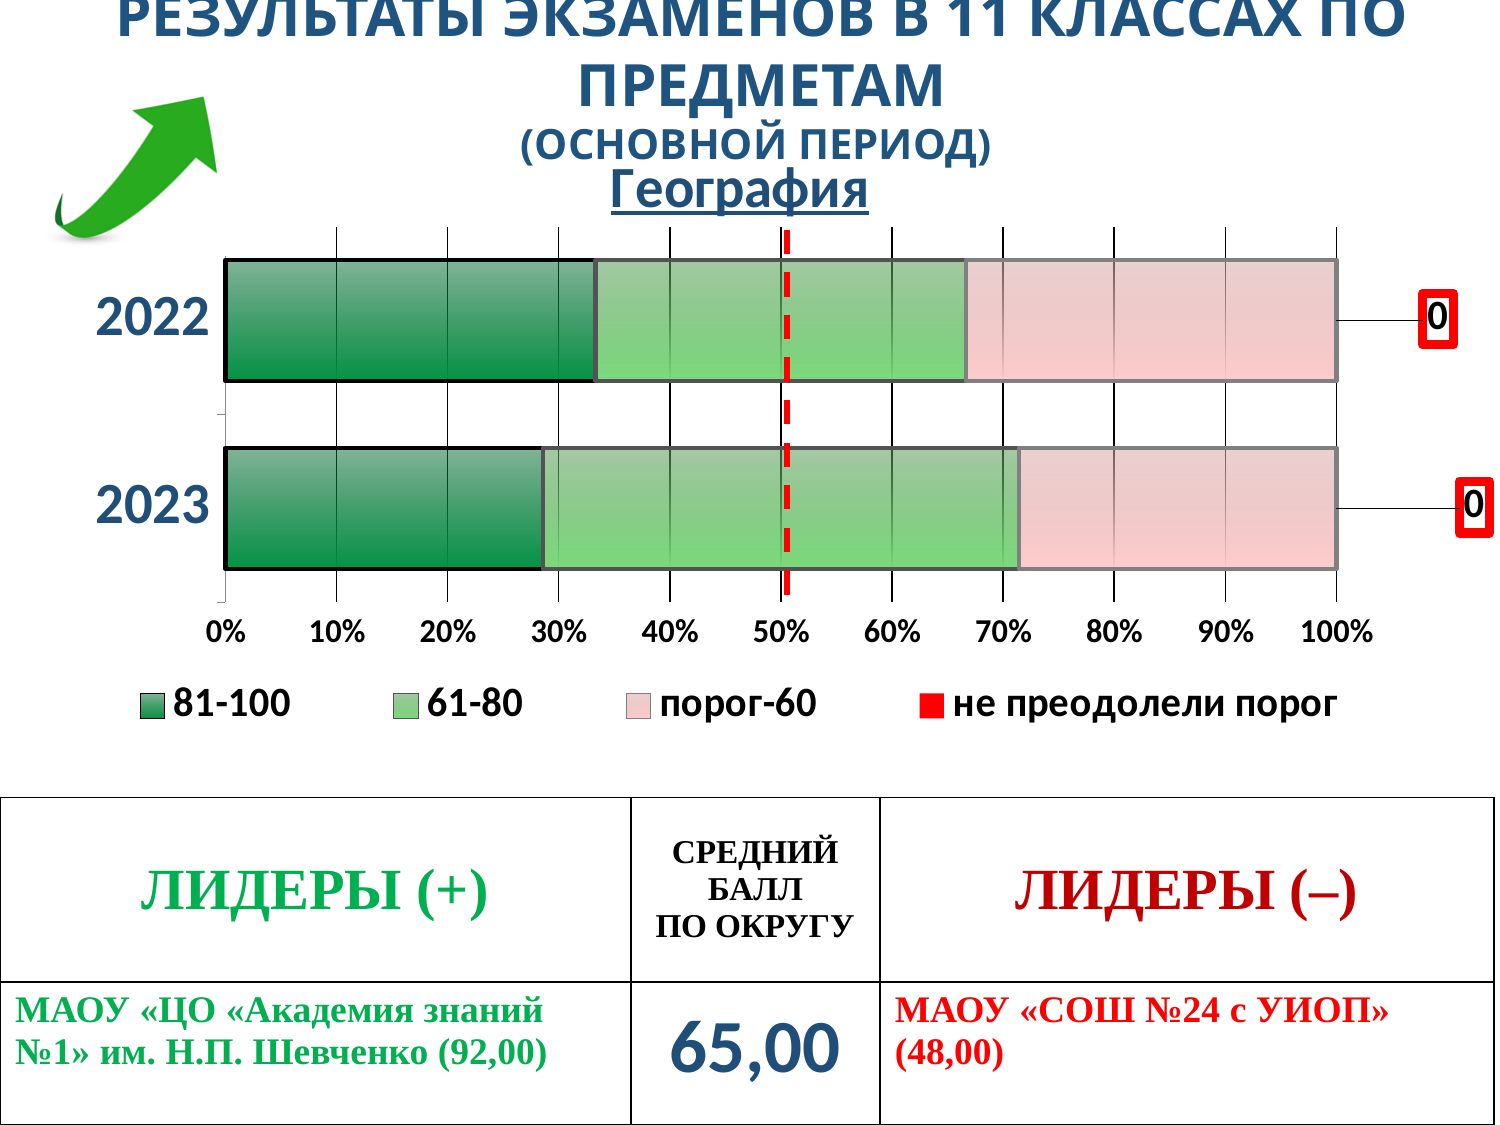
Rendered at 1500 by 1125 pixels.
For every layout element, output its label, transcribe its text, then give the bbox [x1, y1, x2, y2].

picture [27, 89, 226, 256]
table_header СРЕДНИЙ БАЛЛ ПО ОКРУГУ [632, 798, 879, 981]
table_cell 65,00 [632, 983, 879, 1124]
table_header ЛИДЕРЫ (+) [1, 798, 630, 981]
table_header ЛИДЕРЫ (–) [881, 798, 1493, 981]
table_cell МАОУ «ЦО «Академия знаний №1» им. Н.П. Шевченко (92,00) [1, 983, 630, 1124]
table_cell МАОУ «СОШ №24 с УИОП» (48,00) [881, 983, 1493, 1124]
chart [27, 125, 1495, 752]
text_box РЕЗУЛЬТАТЫ ЭКЗАМЕНОВ В 11 КЛАССАХ ПО ПРЕДМЕТАМ (ОСНОВНОЙ ПЕРИОД) [23, 22, 1500, 124]
